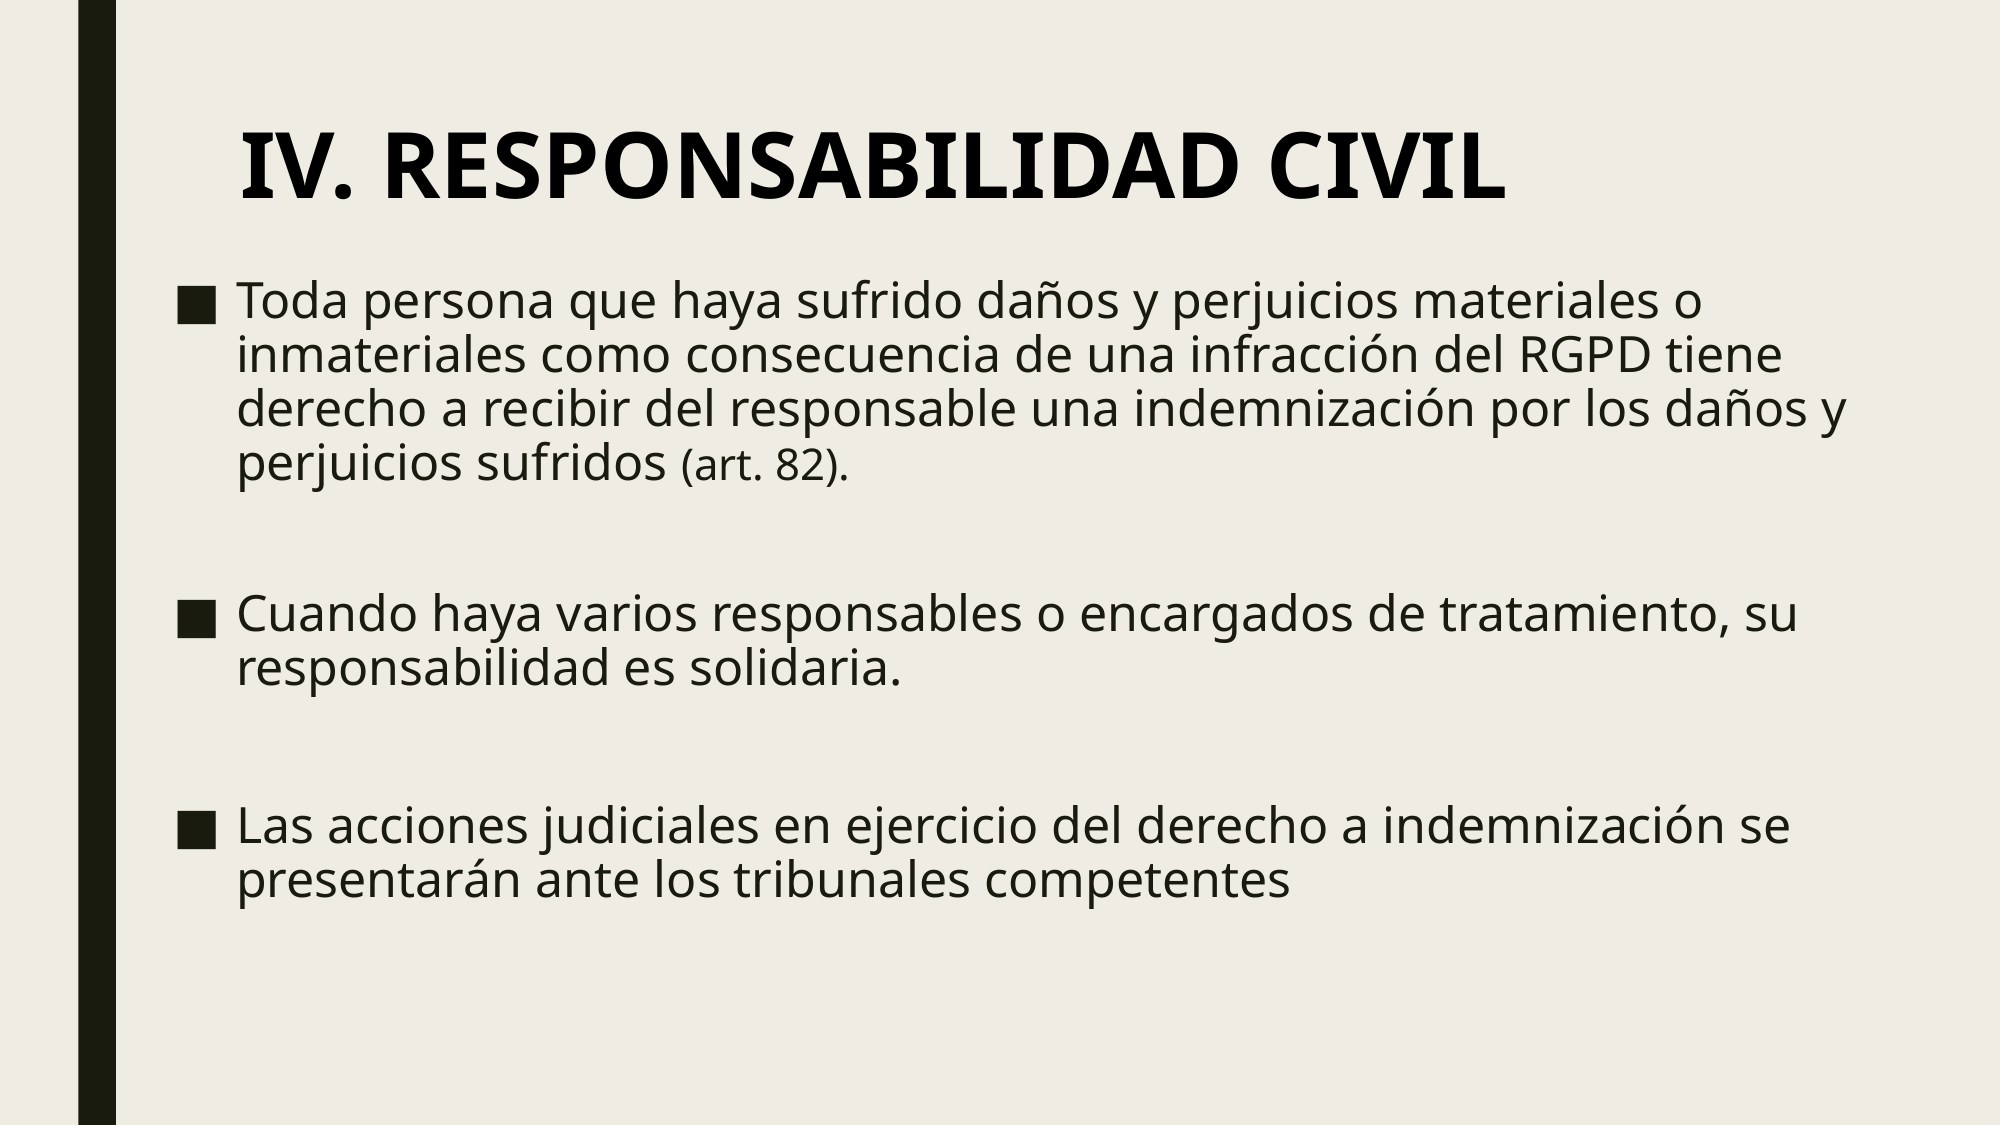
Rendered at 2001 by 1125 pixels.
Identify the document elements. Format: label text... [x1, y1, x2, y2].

list Toda persona que haya sufrido daños y perjuicios materiales o inmateriales como consecuencia de una infracción del RGPD tiene derecho a recibir del responsable una indemnización por los daños y perjuicios sufridos (art. 82). Cuando haya varios responsables o encargados de tratamiento, su responsabilidad es solidaria. Las acciones judiciales en ejercicio del derecho a indemnización se presentarán ante los tribunales competentes [158, 267, 1929, 1064]
title IV. RESPONSABILIDAD CIVIL [225, 112, 1800, 267]
